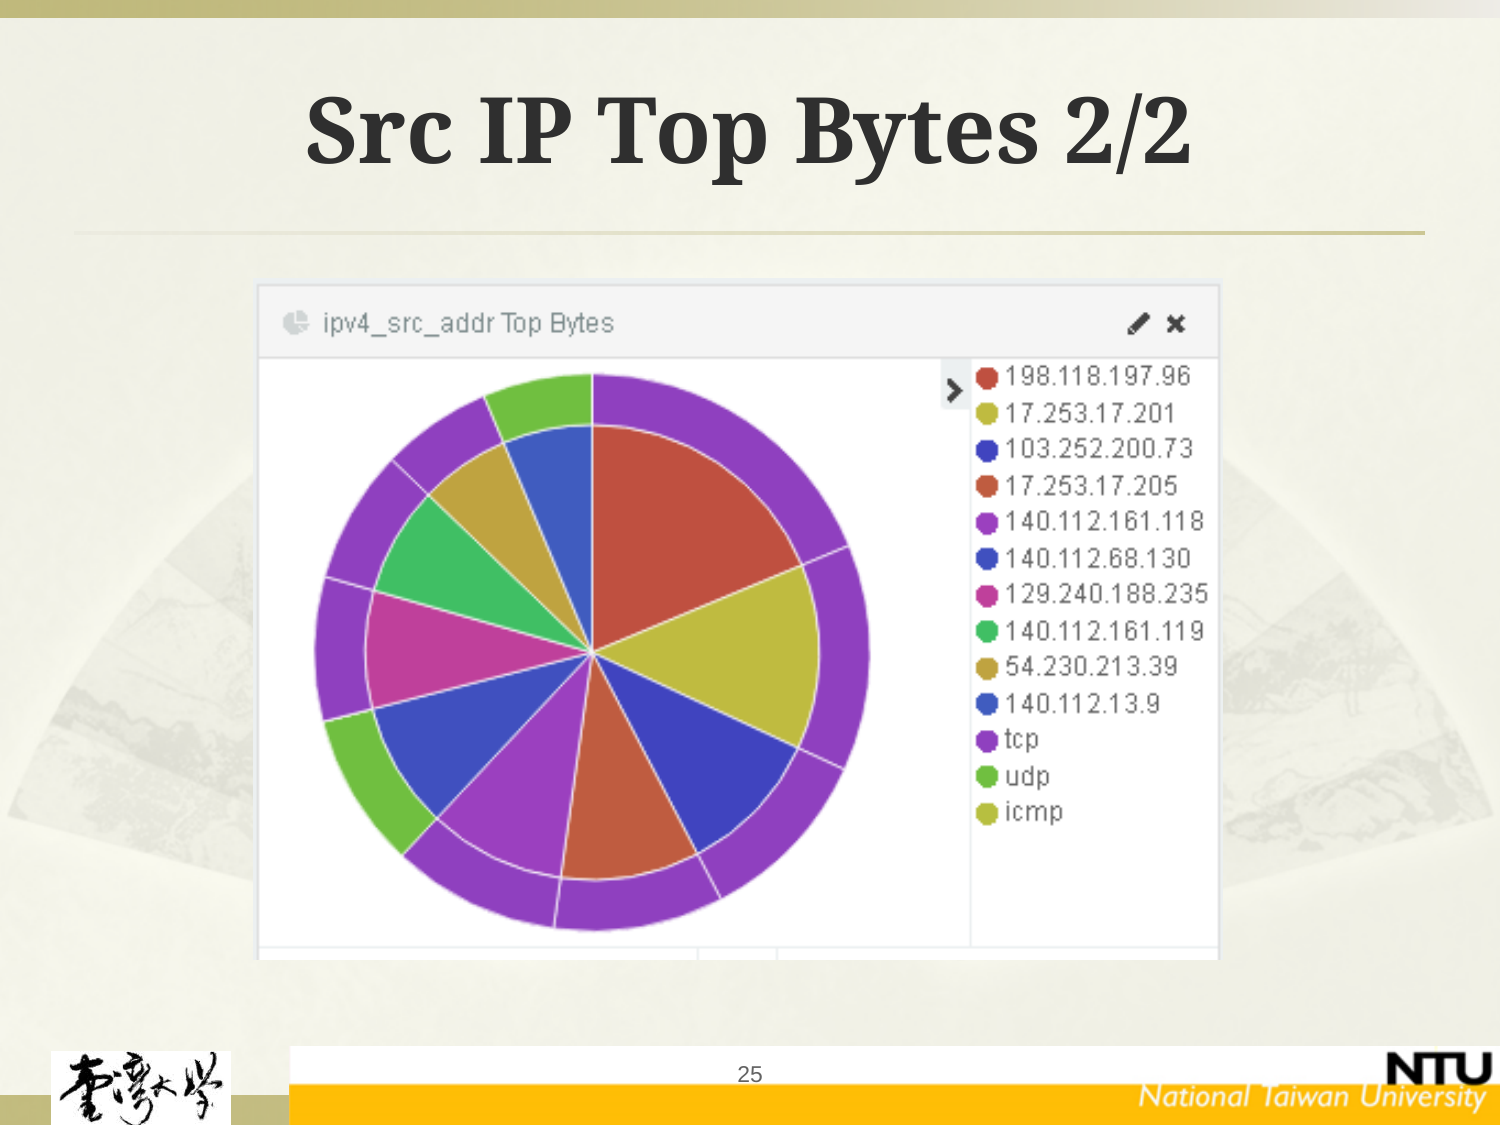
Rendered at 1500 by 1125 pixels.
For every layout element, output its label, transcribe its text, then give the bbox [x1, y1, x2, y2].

picture [253, 278, 1223, 961]
title Src IP Top Bytes 2/2 [75, 45, 1425, 209]
picture [289, 1046, 1500, 1125]
picture [51, 1051, 231, 1125]
slide_number 25 [675, 1050, 825, 1097]
